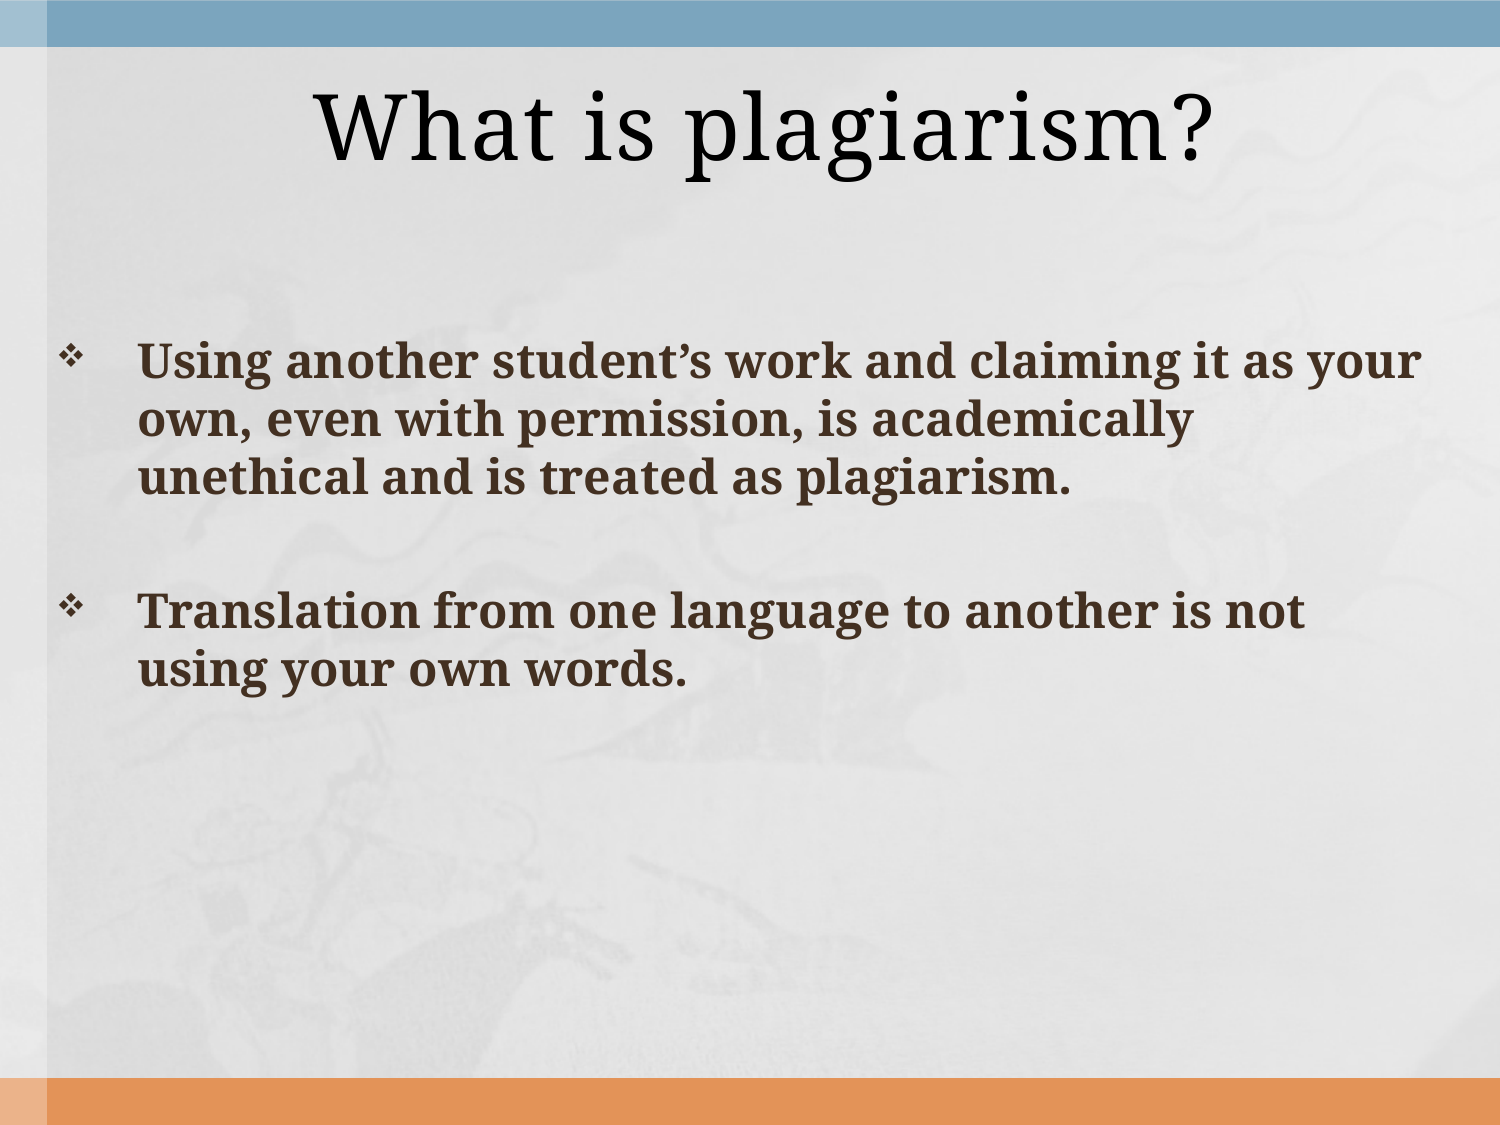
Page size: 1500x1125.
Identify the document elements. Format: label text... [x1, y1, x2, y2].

list Using another student’s work and claiming it as your own, even with permission, is academically unethical and is treated as plagiarism. Translation from one language to another is not using your own words. [41, 255, 1447, 1059]
title What is plagiarism? [49, 46, 1454, 202]
